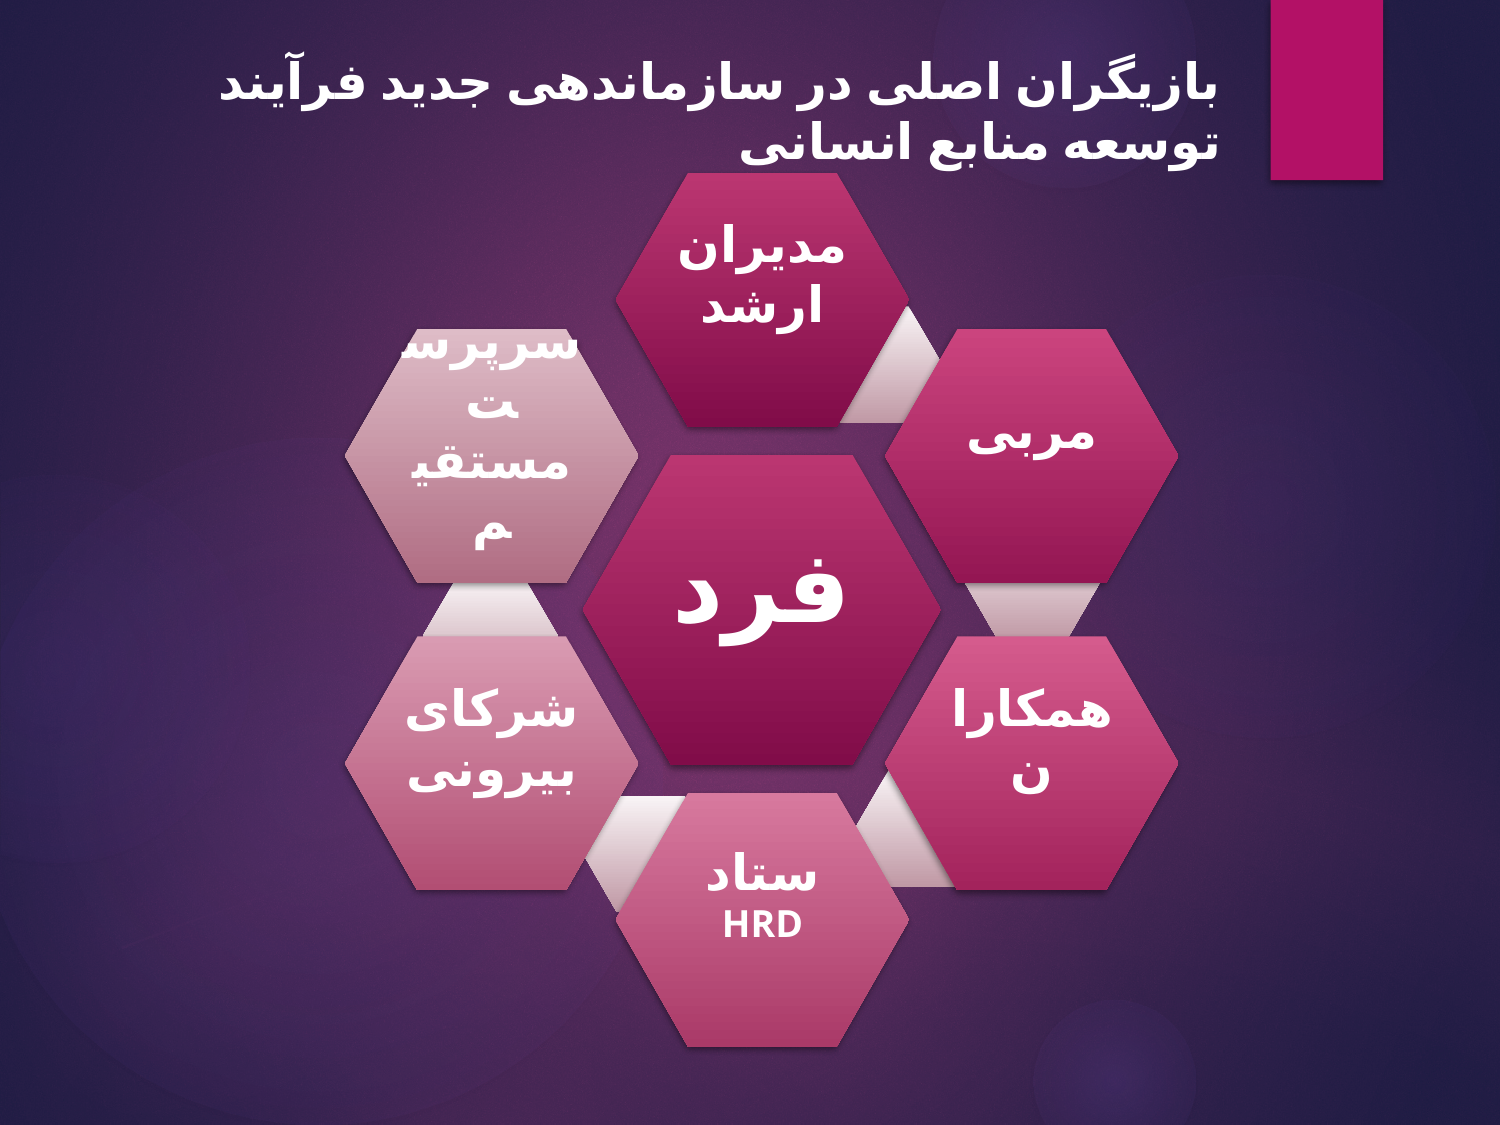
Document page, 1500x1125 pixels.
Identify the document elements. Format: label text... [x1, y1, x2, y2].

text_box بازیگران اصلی در سازماندهی جدید فرآیند توسعه منابع انسانی [135, 42, 1236, 171]
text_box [135, 172, 1389, 1047]
